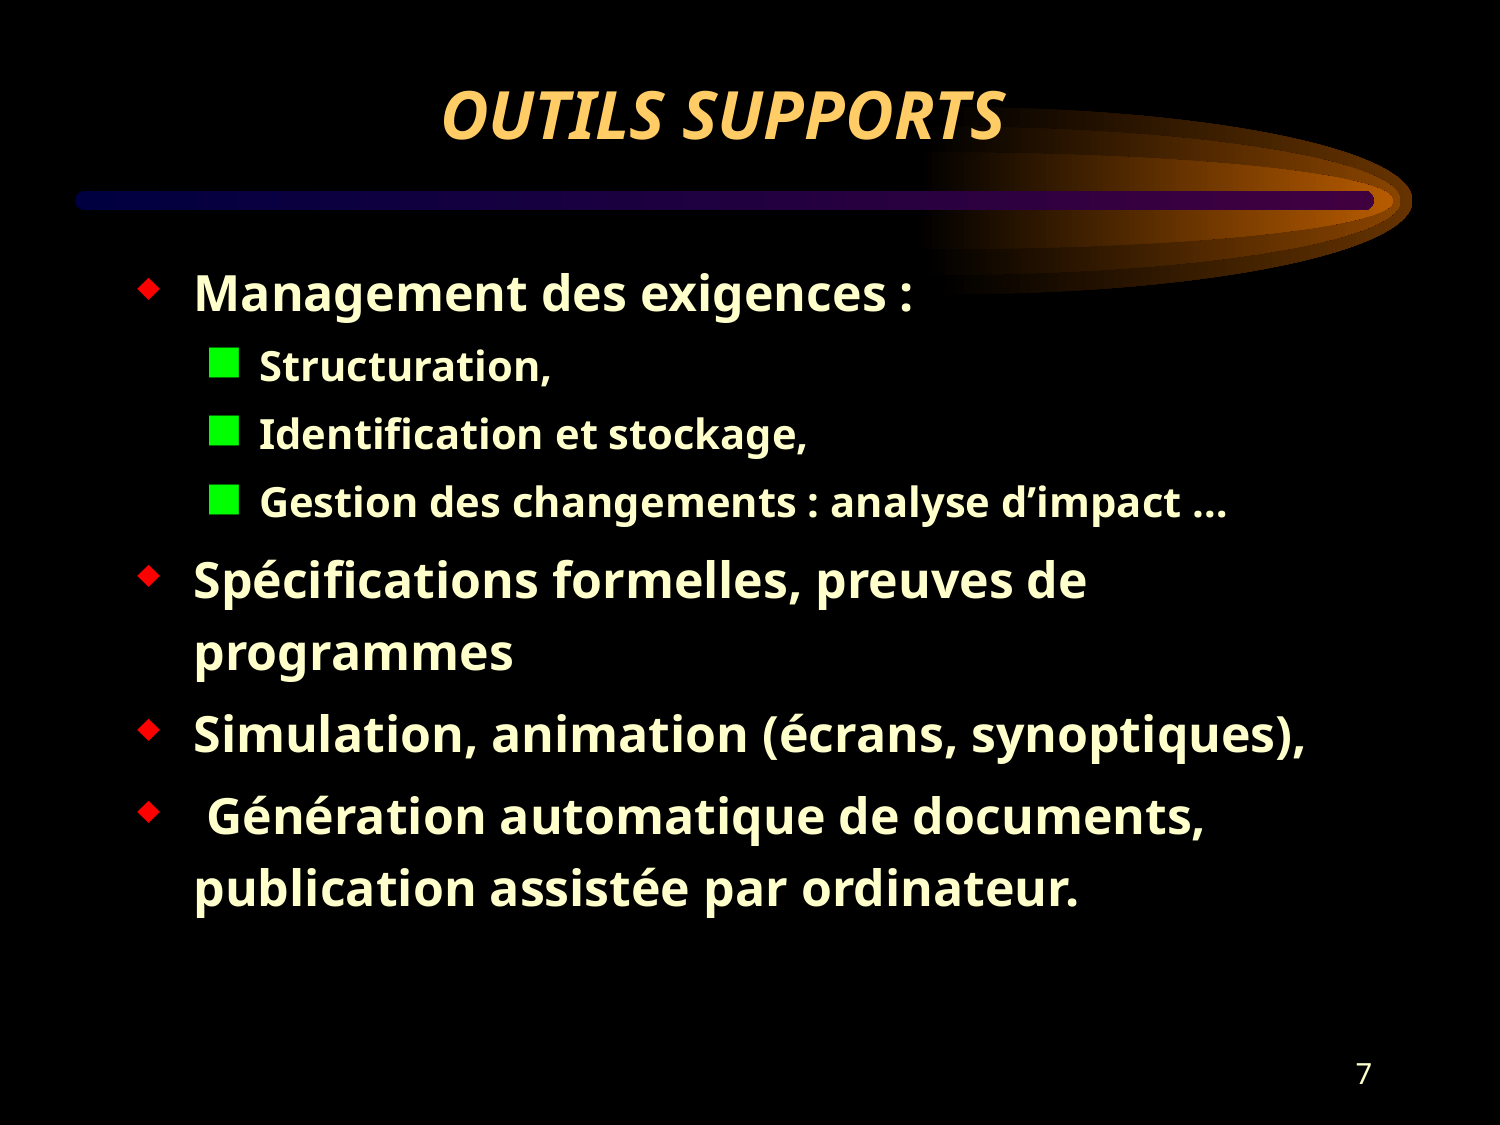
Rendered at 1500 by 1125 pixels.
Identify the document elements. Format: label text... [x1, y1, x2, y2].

list Management des exigences : Structuration, Identification et stockage, Gestion des changements : analyse d’impact … Spécifications formelles, preuves de programmes Simulation, animation (écrans, synoptiques), Génération automatique de documents, publication assistée par ordinateur. [121, 241, 1398, 989]
title OUTILS SUPPORTS [206, 40, 1241, 229]
slide_number 7 [1074, 1037, 1388, 1113]
